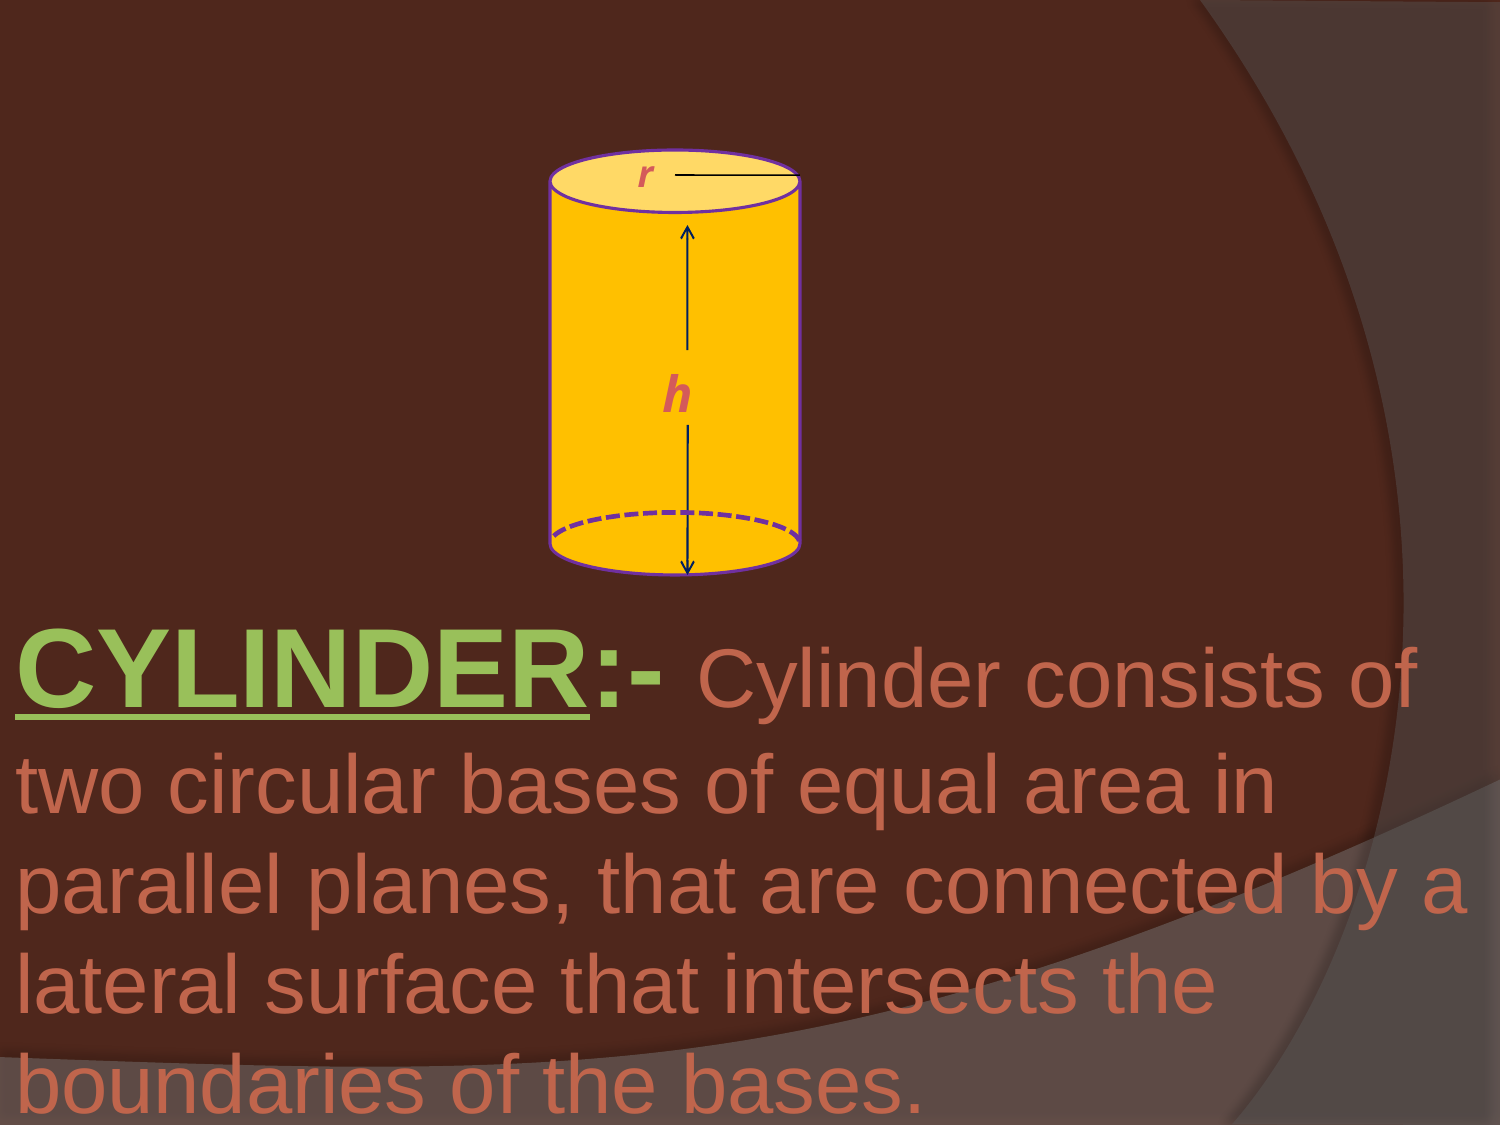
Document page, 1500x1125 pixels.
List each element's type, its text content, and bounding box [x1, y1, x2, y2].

text_box r [637, 149, 713, 225]
text_box [553, 511, 801, 544]
text_box [548, 149, 802, 577]
text_box h [662, 362, 738, 438]
text_box CYLINDER:- Cylinder consists of two circular bases of equal area in parallel planes, that are connected by a lateral surface that intersects the boundaries of the bases. [0, 587, 1500, 1125]
